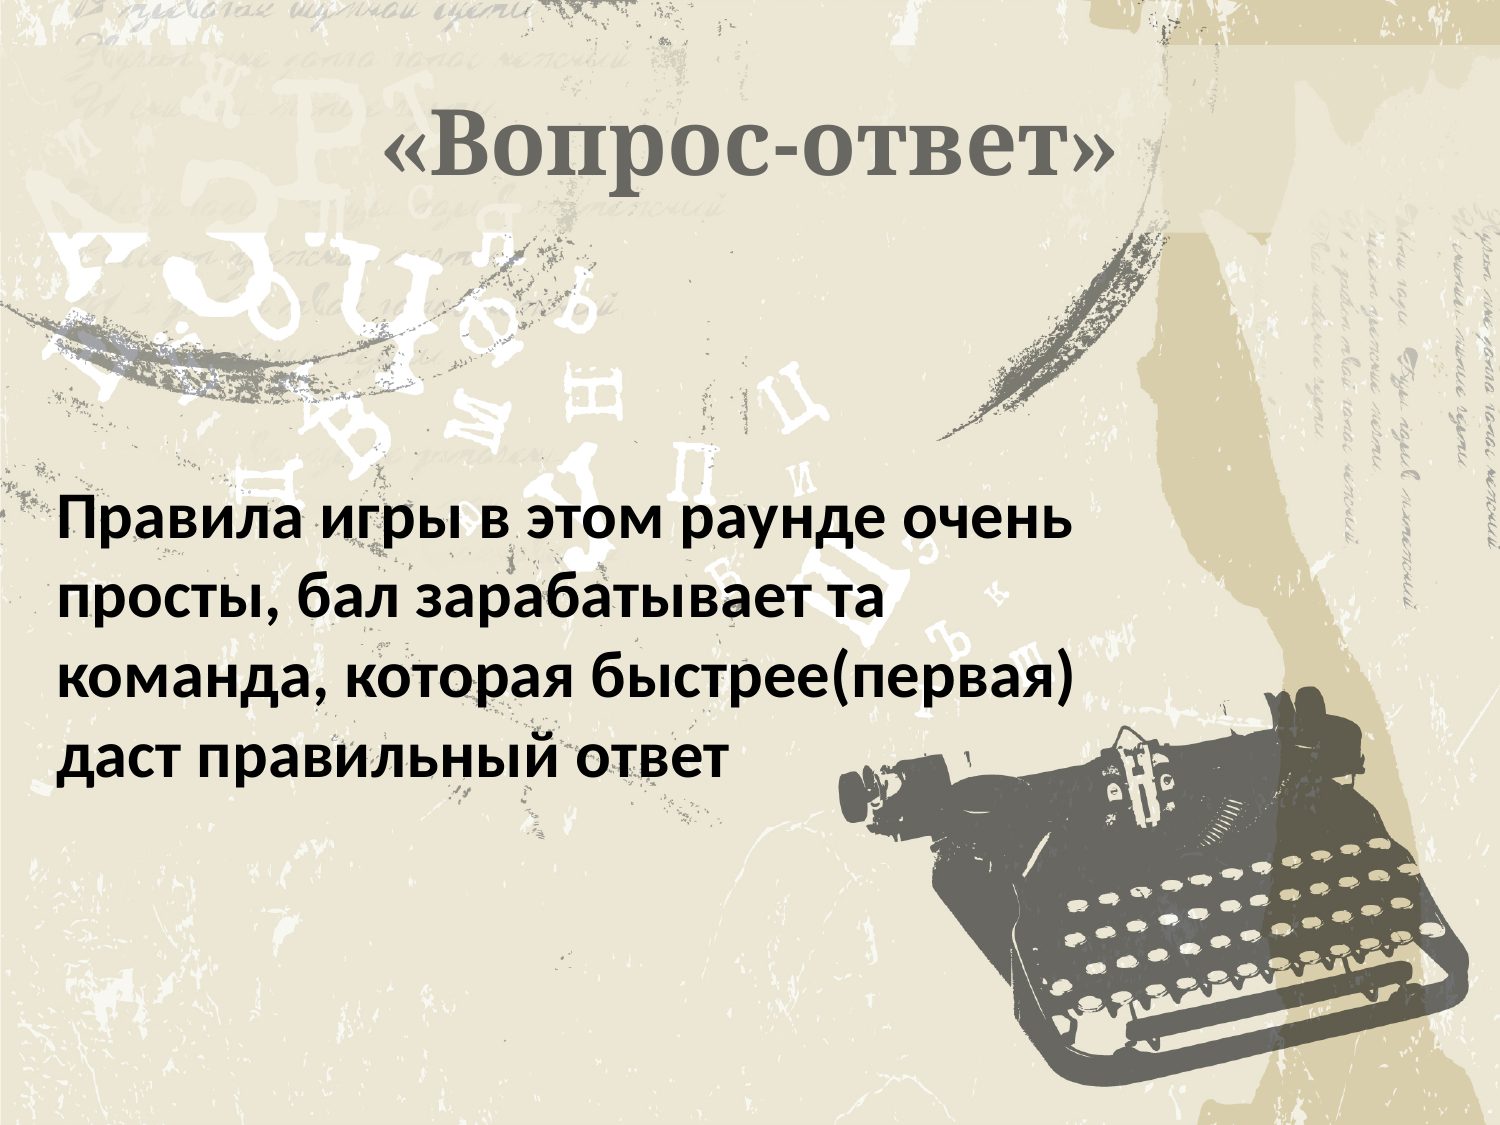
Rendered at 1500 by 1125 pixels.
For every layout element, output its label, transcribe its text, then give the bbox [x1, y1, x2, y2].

picture [0, 0, 1500, 45]
picture [0, 233, 1500, 1125]
title «Вопрос-ответ» [0, 45, 1500, 233]
text_box Правила игры в этом раунде очень просты, бал зарабатывает та команда, которая быстрее(первая) даст правильный ответ [41, 463, 1125, 799]
